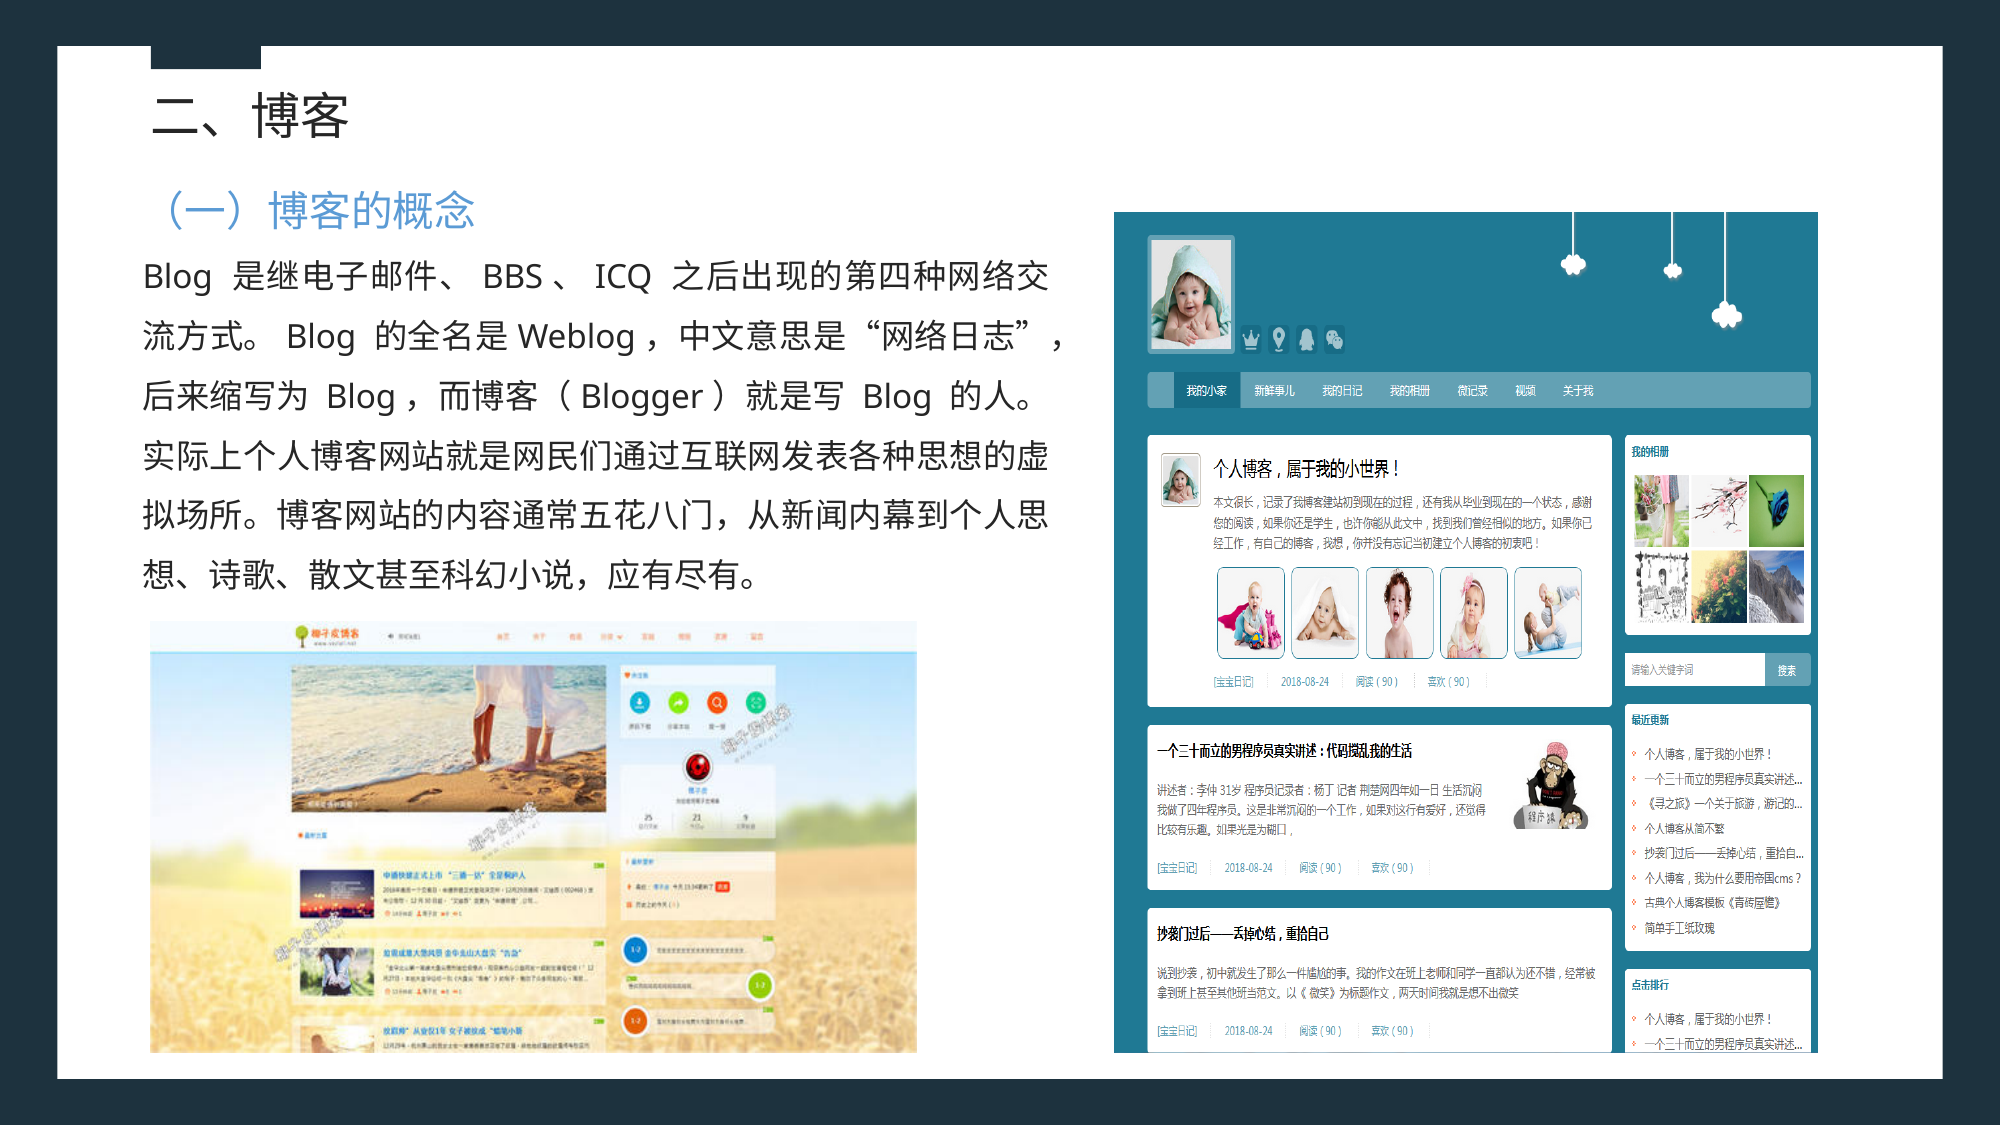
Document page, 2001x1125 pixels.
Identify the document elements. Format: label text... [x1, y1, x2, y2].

picture [1114, 212, 1818, 1053]
text_box 二、博客 [150, 77, 846, 152]
text_box （一）博客的概念 Blog 是继电子邮件、BBS、ICQ 之后出现的第四种网络交流方式。Blog 的全名是Weblog，中文意思是“网络日志”，后来缩写为 Blog，而博客（Blogger）就是写 Blog 的人。实际上个人博客网站就是网民们通过互联网发表各种思想的虚拟场所。博客网站的内容通常五花八门，从新闻内幕到个人思想、诗歌、散文甚至科幻小说，应有尽有。 [127, 152, 1065, 602]
picture [150, 621, 917, 1053]
